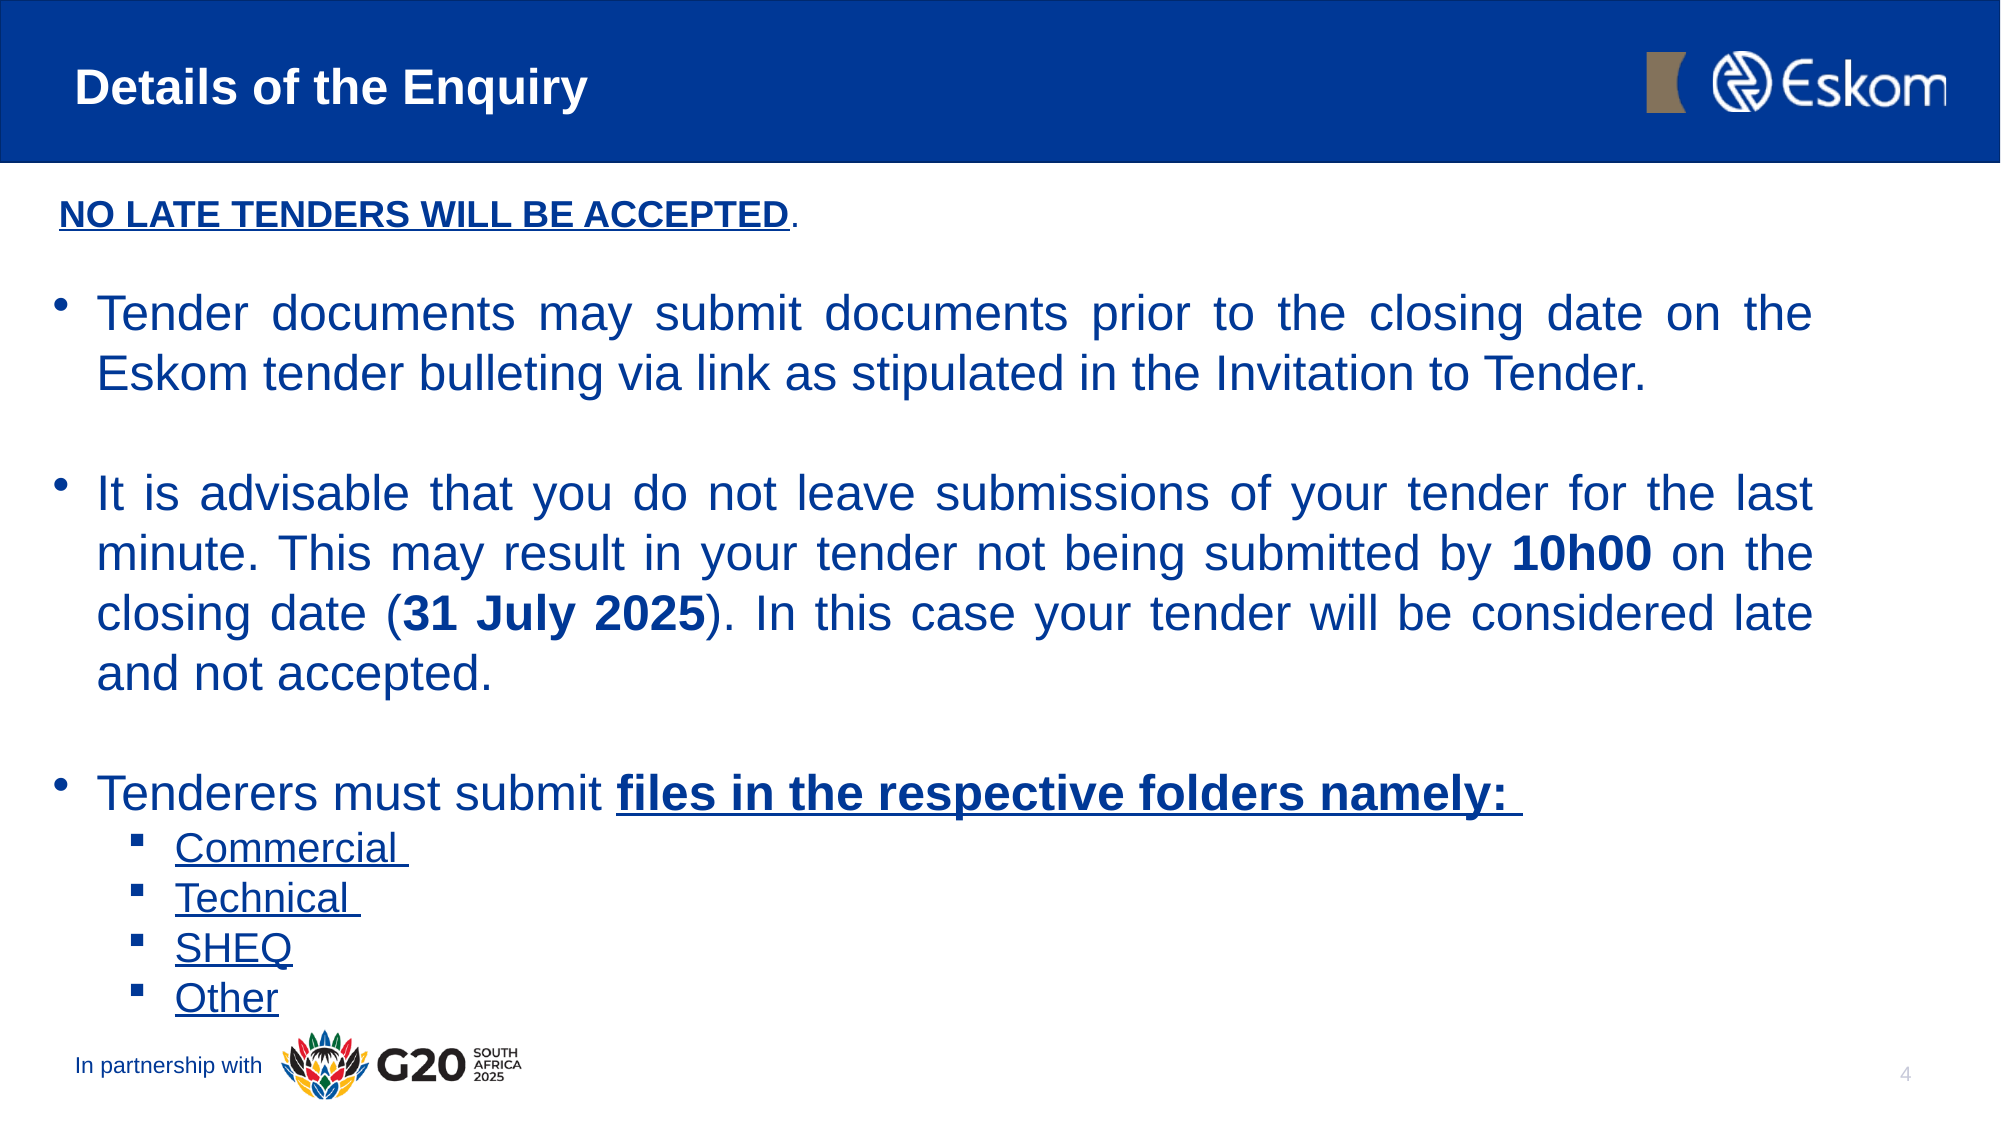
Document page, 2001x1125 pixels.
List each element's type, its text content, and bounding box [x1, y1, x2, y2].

text_box NO LATE TENDERS WILL BE ACCEPTED. [44, 182, 826, 242]
title Details of the Enquiry [59, 33, 1620, 143]
picture [280, 1032, 526, 1100]
slide_number 4 [1869, 1042, 1927, 1103]
text_box Tender documents may submit documents prior to the closing date on the Eskom tender bulleting via link as stipulated in the Invitation to Tender. It is advisable that you do not leave submissions of your tender for the last minute. This may result in your tender not being submitted by 10h00 on the closing date (31 July 2025). In this case your tender will be considered late and not accepted. Tenderers must submit files in the respective folders namely: Commercial Technical SHEQ Other [38, 272, 1829, 1032]
